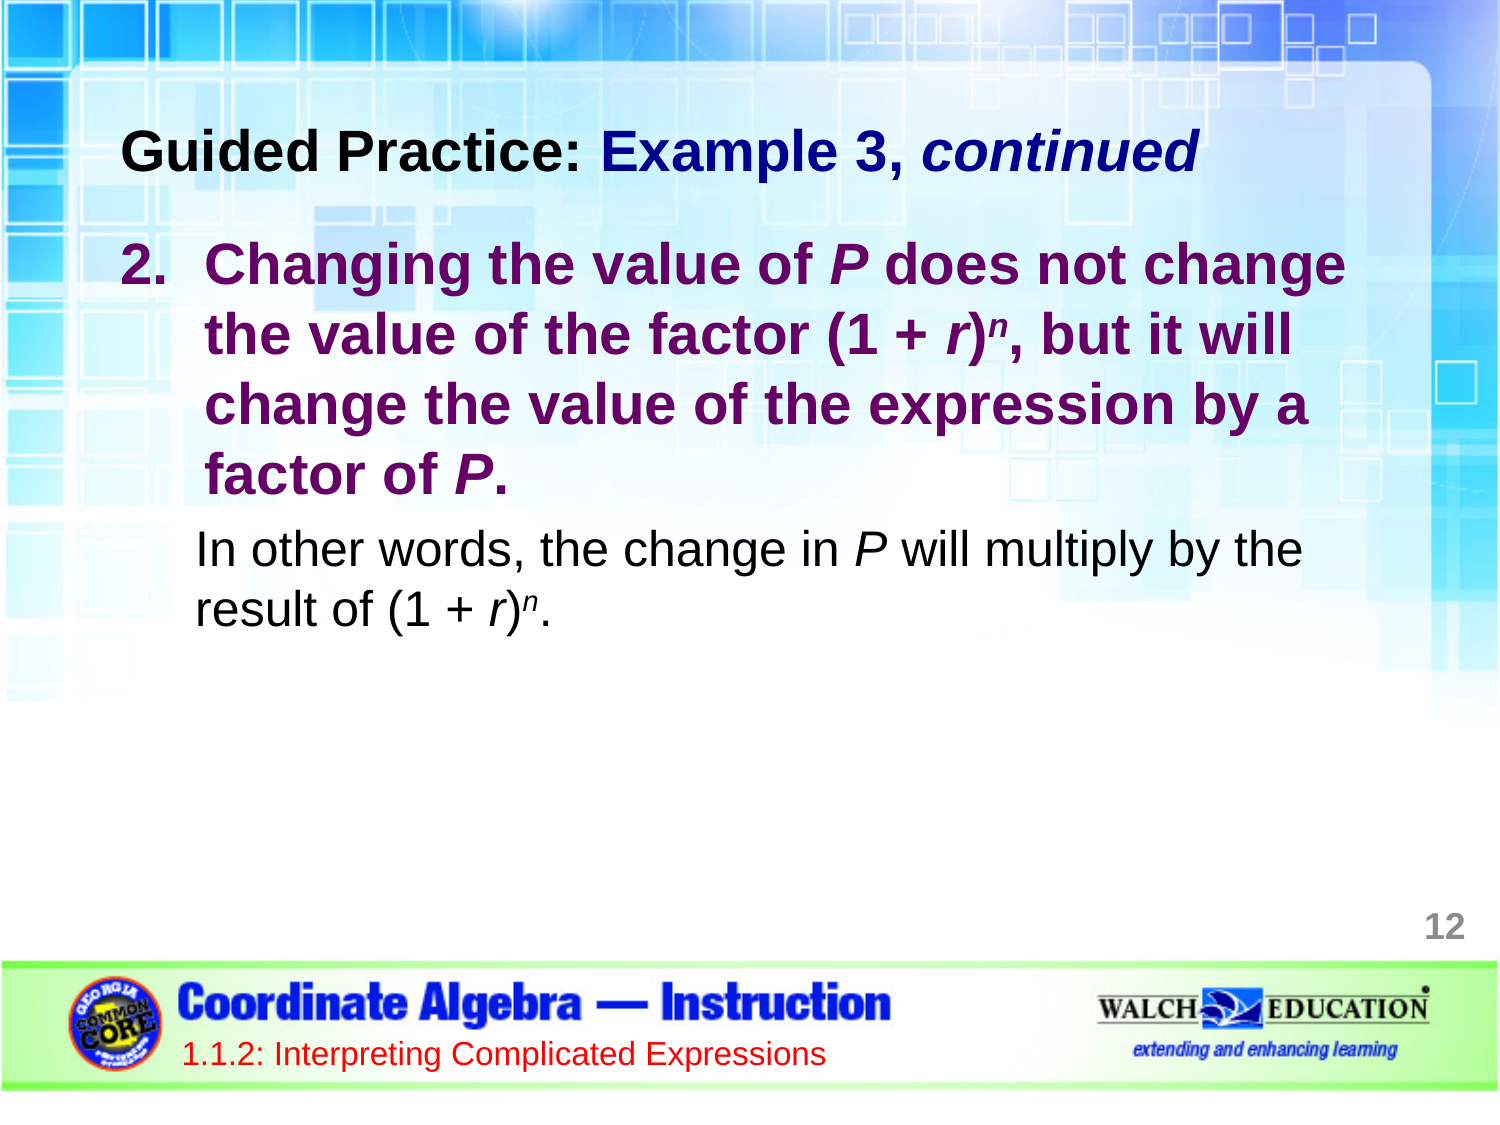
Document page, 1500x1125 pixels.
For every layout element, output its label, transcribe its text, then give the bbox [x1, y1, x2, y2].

slide_number 12 [1361, 901, 1481, 949]
picture [1, 0, 1500, 1091]
subtitle Guided Practice: Example 3, continued Changing the value of P does not change the value of the factor (1 + r)n, but it will change the value of the expression by a factor of P. In other words, the change in P will multiply by the result of (1 + r)n. [105, 105, 1394, 925]
list 1.1.2: Interpreting Complicated Expressions [166, 1024, 1074, 1069]
